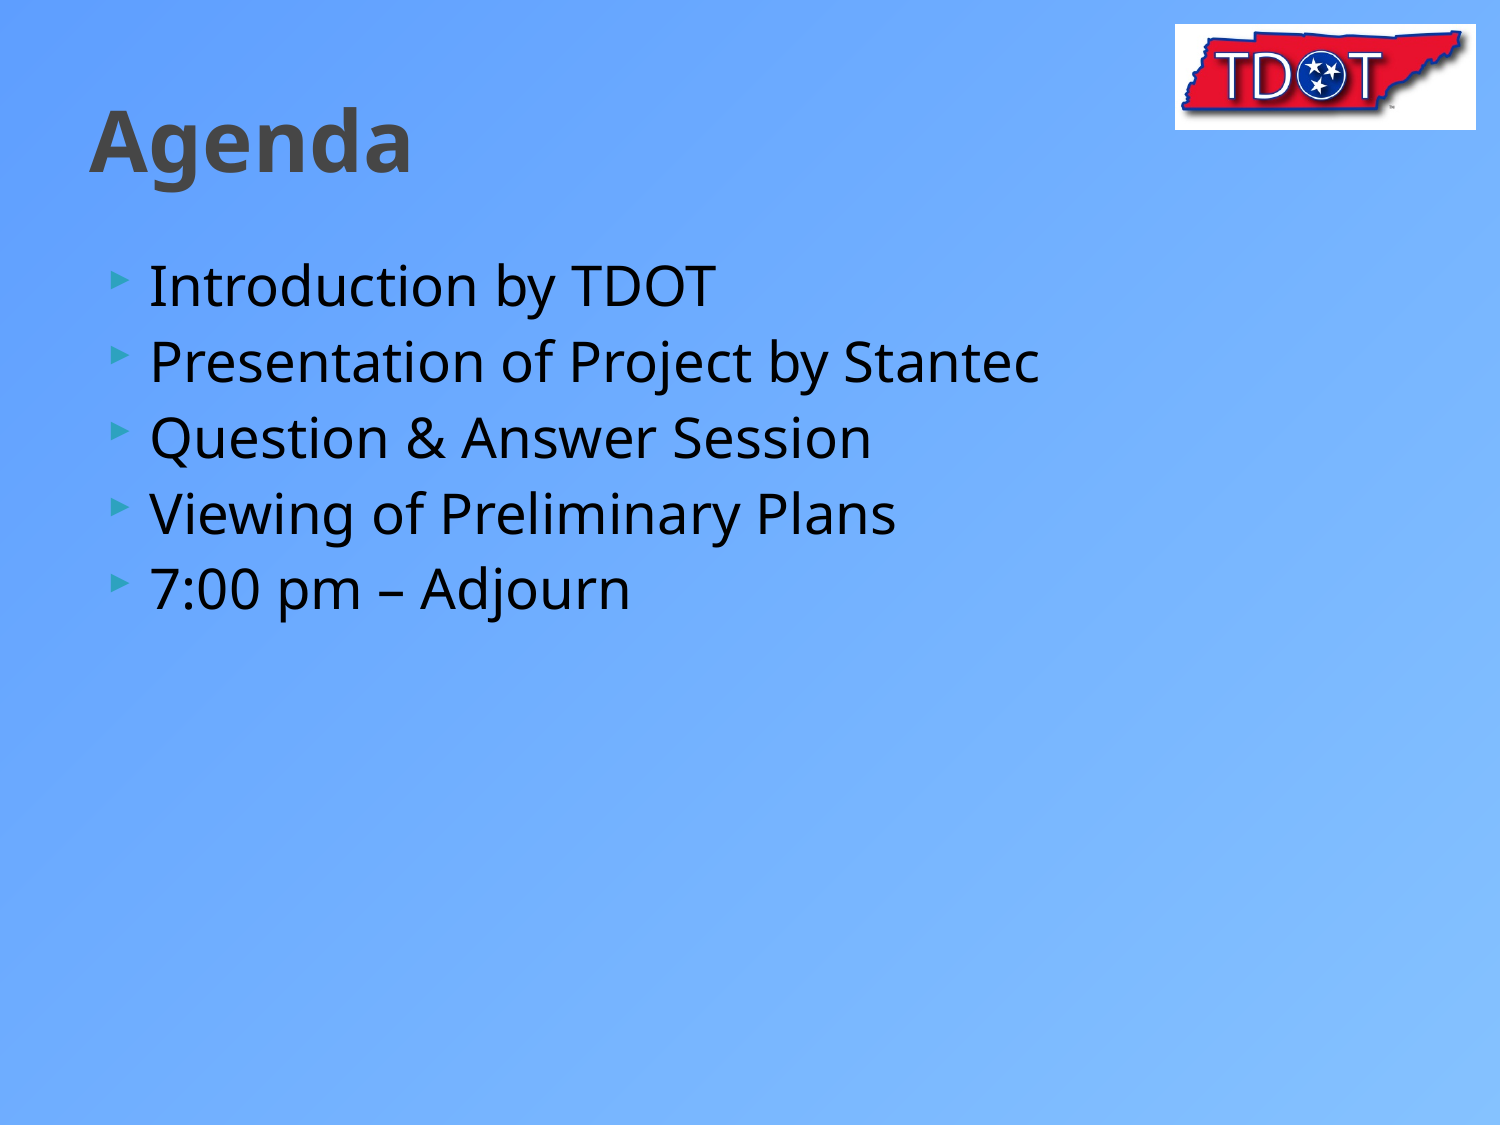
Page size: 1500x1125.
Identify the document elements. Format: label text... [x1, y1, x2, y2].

title Agenda [75, 45, 1425, 233]
list Introduction by TDOT Presentation of Project by Stantec Question & Answer Session Viewing of Preliminary Plans 7:00 pm – Adjourn [75, 243, 1425, 986]
picture [1174, 24, 1476, 131]
